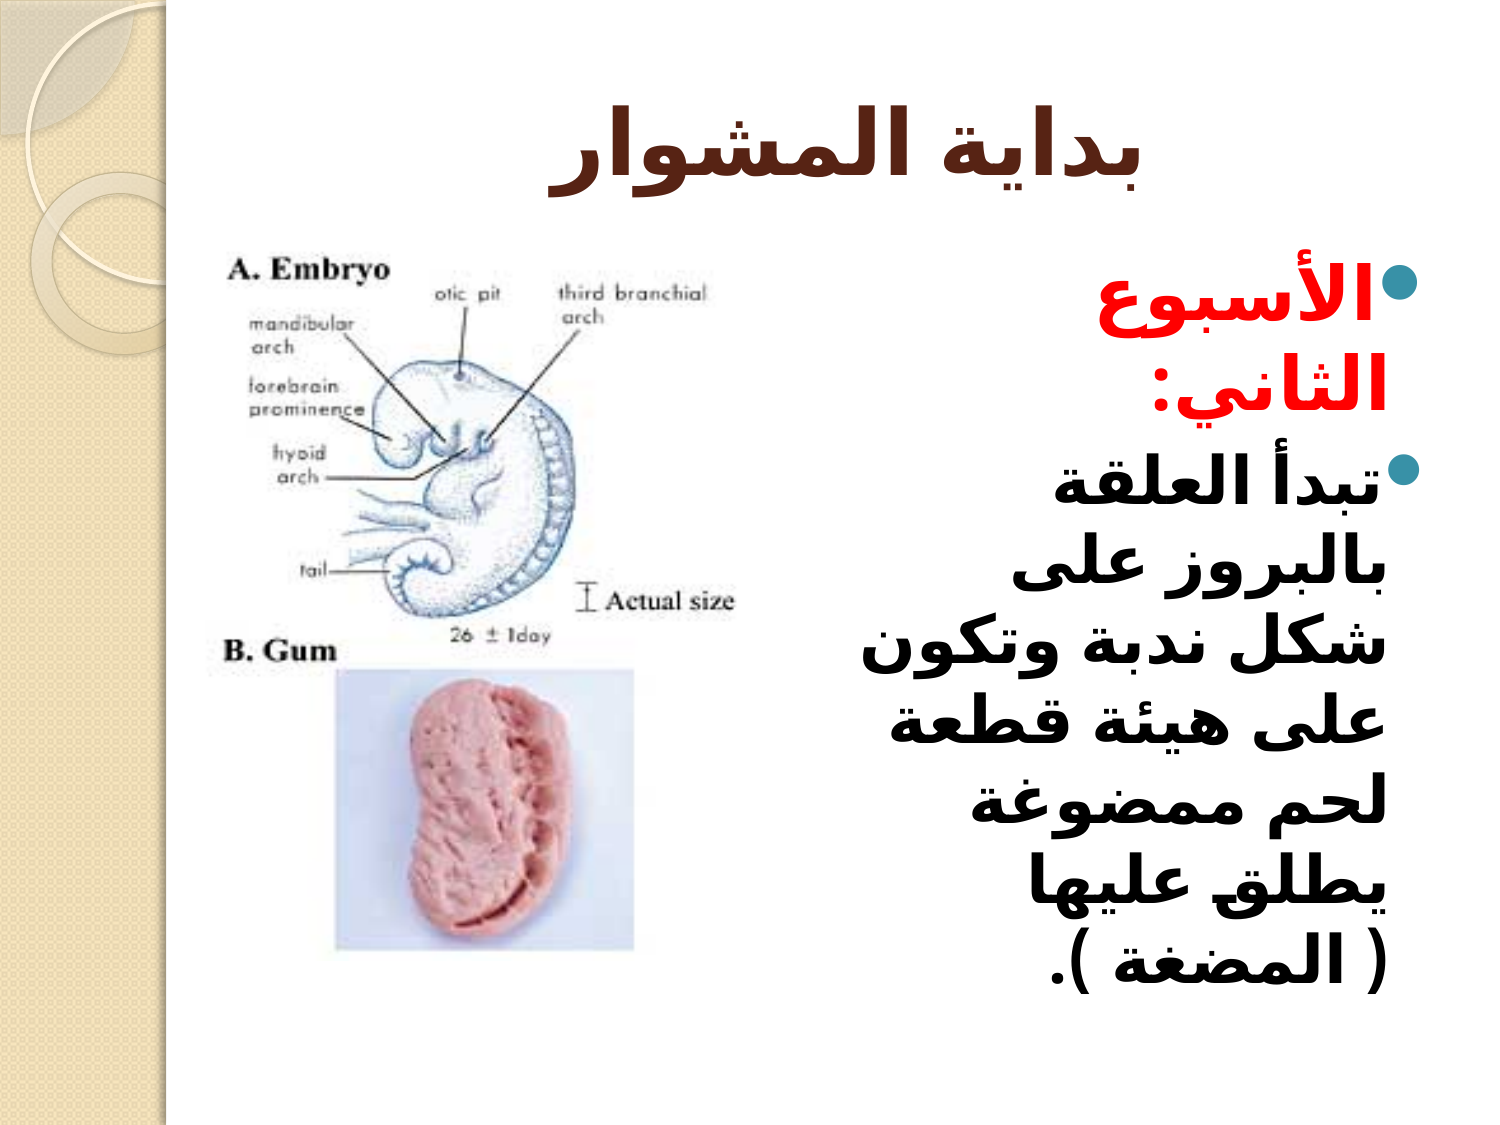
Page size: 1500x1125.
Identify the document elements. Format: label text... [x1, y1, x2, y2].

list الأسبوع الثاني: تبدأ العلقة بالبروز على شكل ندبة وتكون على هيئة قطعة لحم ممضوغة يطلق عليها ( المضغة ). [832, 237, 1466, 1025]
picture [187, 234, 762, 962]
title بداية المشوار [235, 45, 1466, 233]
